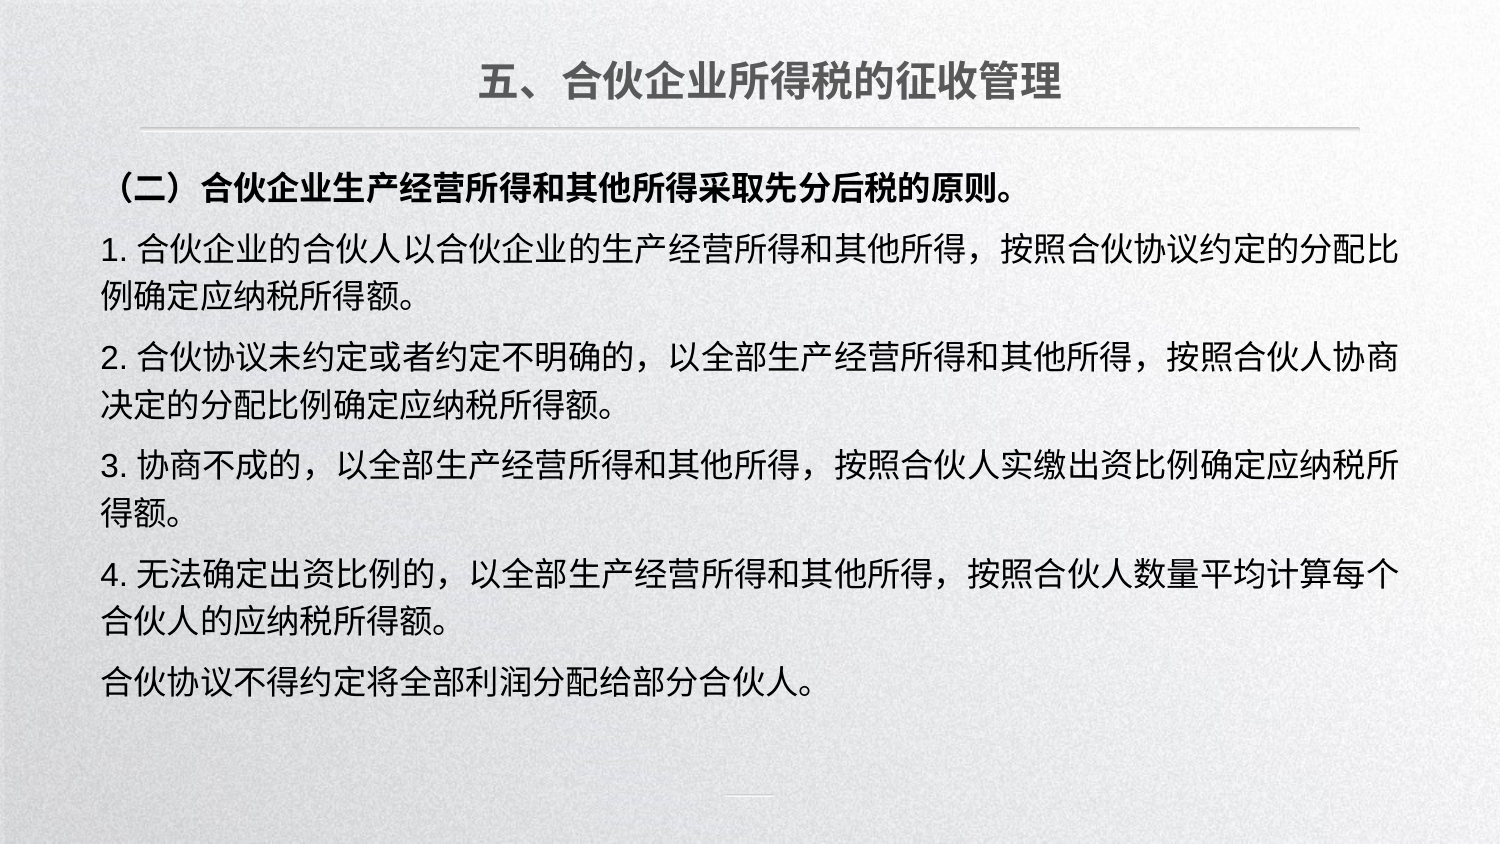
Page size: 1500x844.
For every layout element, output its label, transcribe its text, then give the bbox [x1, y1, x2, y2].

text_box （二）合伙企业生产经营所得和其他所得采取先分后税的原则。 1.合伙企业的合伙人以合伙企业的生产经营所得和其他所得，按照合伙协议约定的分配比例确定应纳税所得额。 2.合伙协议未约定或者约定不明确的，以全部生产经营所得和其他所得，按照合伙人协商决定的分配比例确定应纳税所得额。 3.协商不成的，以全部生产经营所得和其他所得，按照合伙人实缴出资比例确定应纳税所得额。 4.无法确定出资比例的，以全部生产经营所得和其他所得，按照合伙人数量平均计算每个合伙人的应纳税所得额。 合伙协议不得约定将全部利润分配给部分合伙人。 [100, 159, 1400, 701]
text_box 五、合伙企业所得税的征收管理 [459, 49, 1080, 111]
picture [0, 0, 1500, 844]
